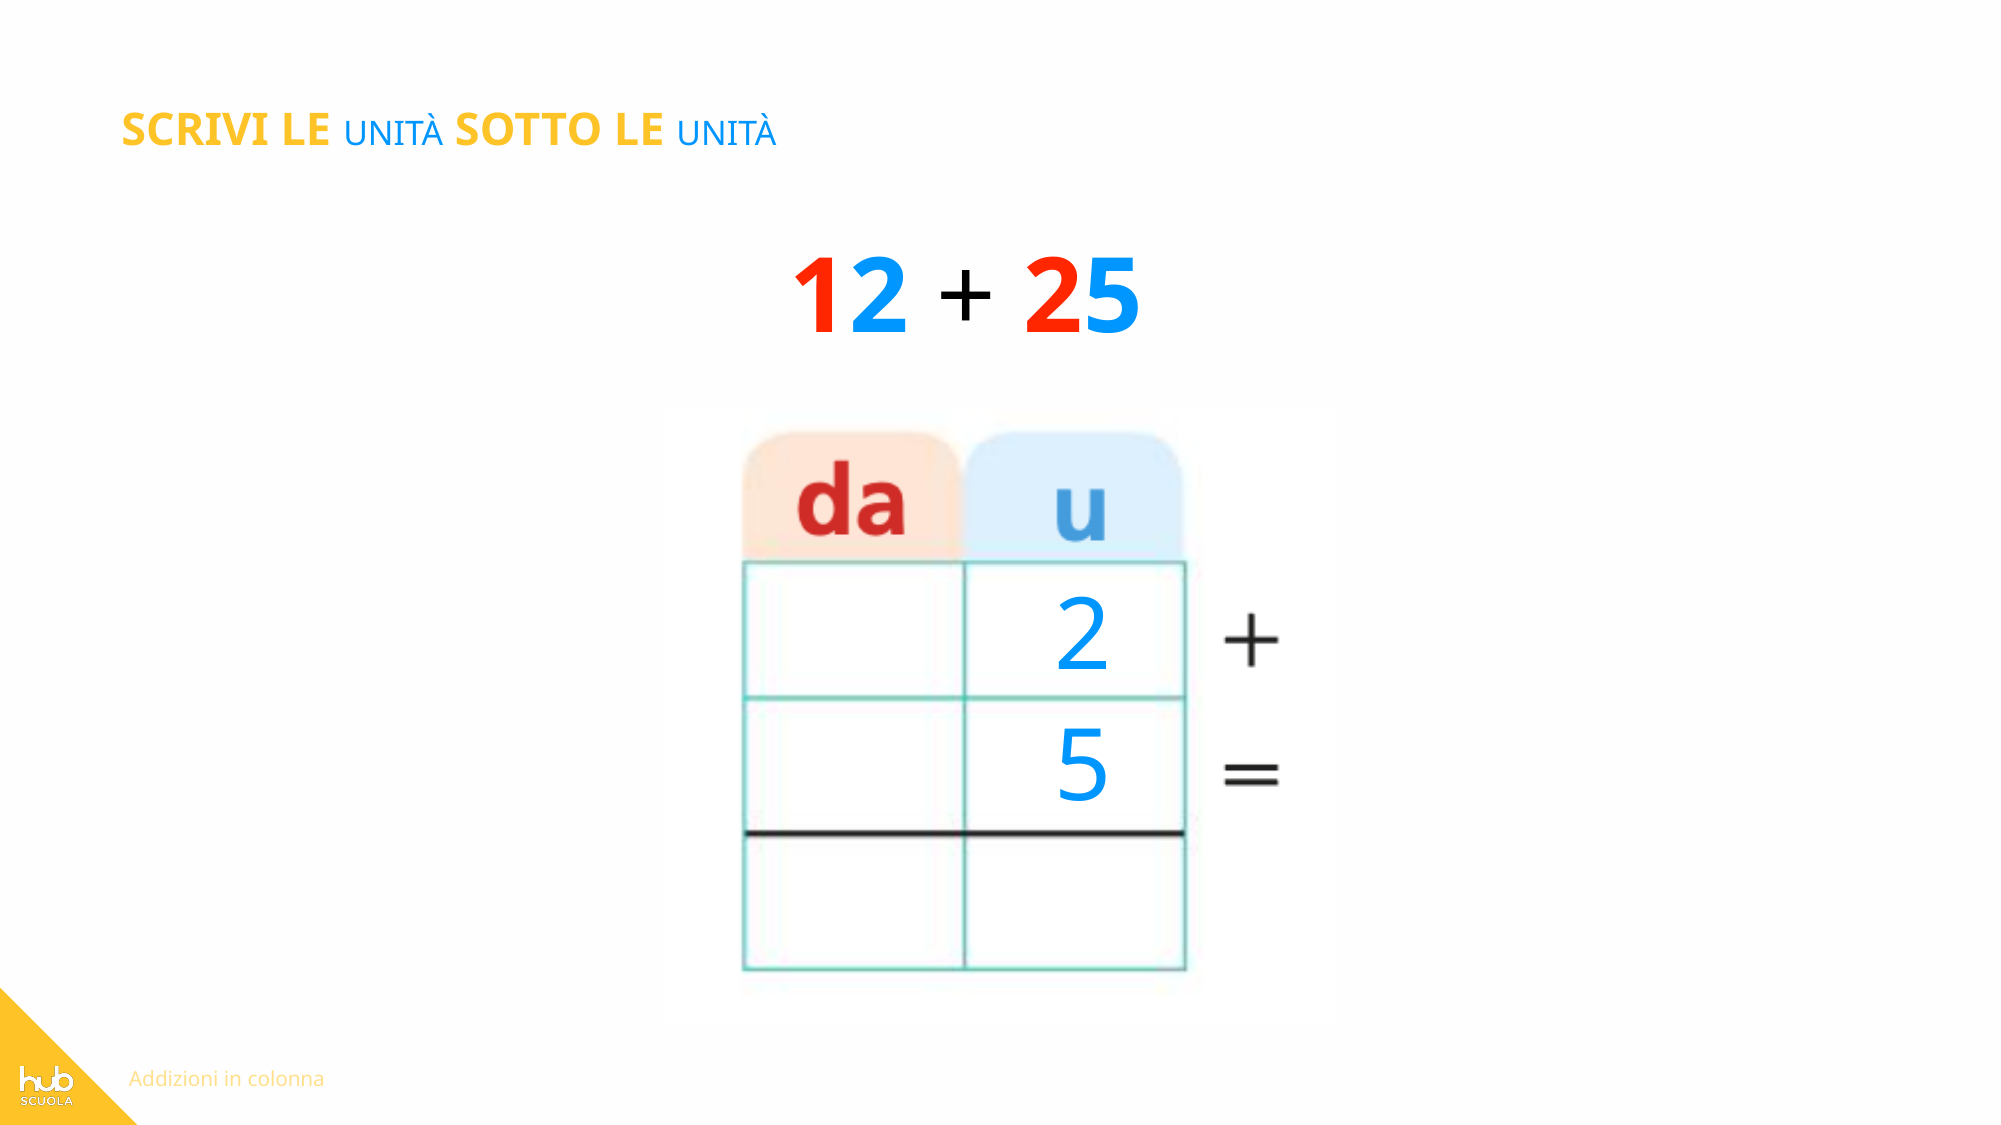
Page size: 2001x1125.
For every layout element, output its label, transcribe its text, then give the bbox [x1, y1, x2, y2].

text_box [610, 220, 1337, 1025]
picture [20, 1066, 74, 1106]
list SCRIVI LE UNITÀ SOTTO LE UNITÀ [114, 90, 1886, 167]
